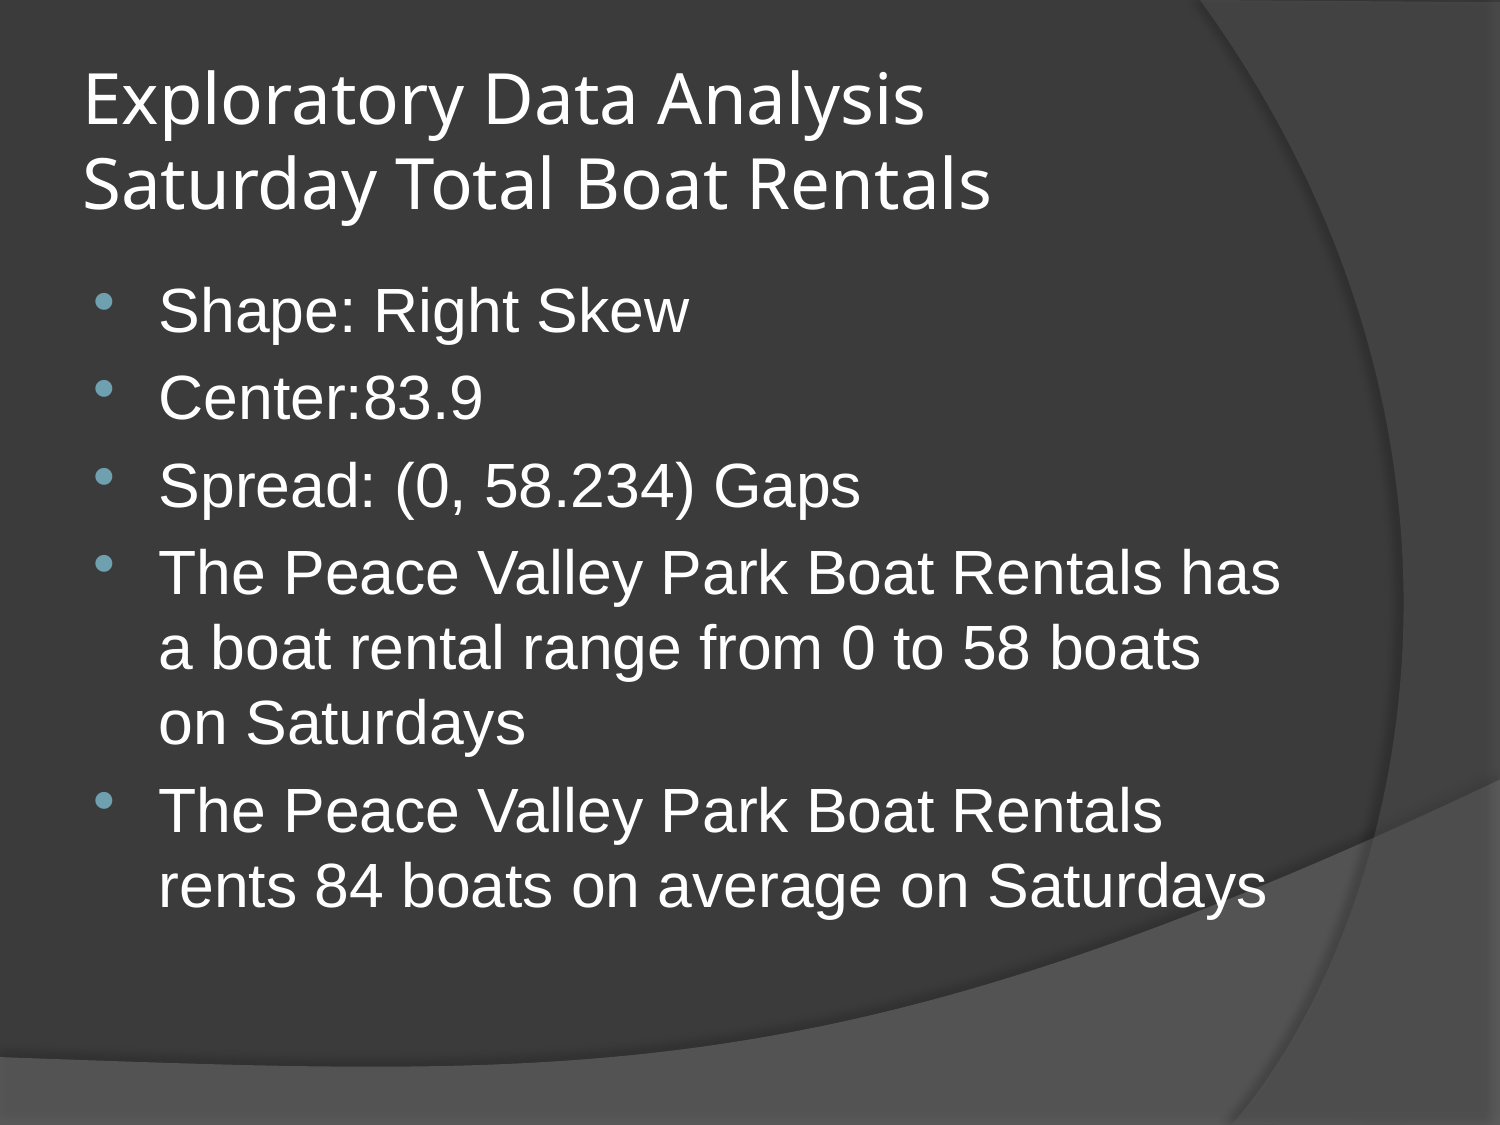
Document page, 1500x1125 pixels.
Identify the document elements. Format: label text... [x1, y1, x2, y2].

title Exploratory Data Analysis Saturday Total Boat Rentals [75, 45, 1300, 233]
list Shape: Right Skew Center:83.9 Spread: (0, 58.234) Gaps The Peace Valley Park Boat Rentals has a boat rental range from 0 to 58 boats on Saturdays The Peace Valley Park Boat Rentals rents 84 boats on average on Saturdays [75, 262, 1300, 1005]
